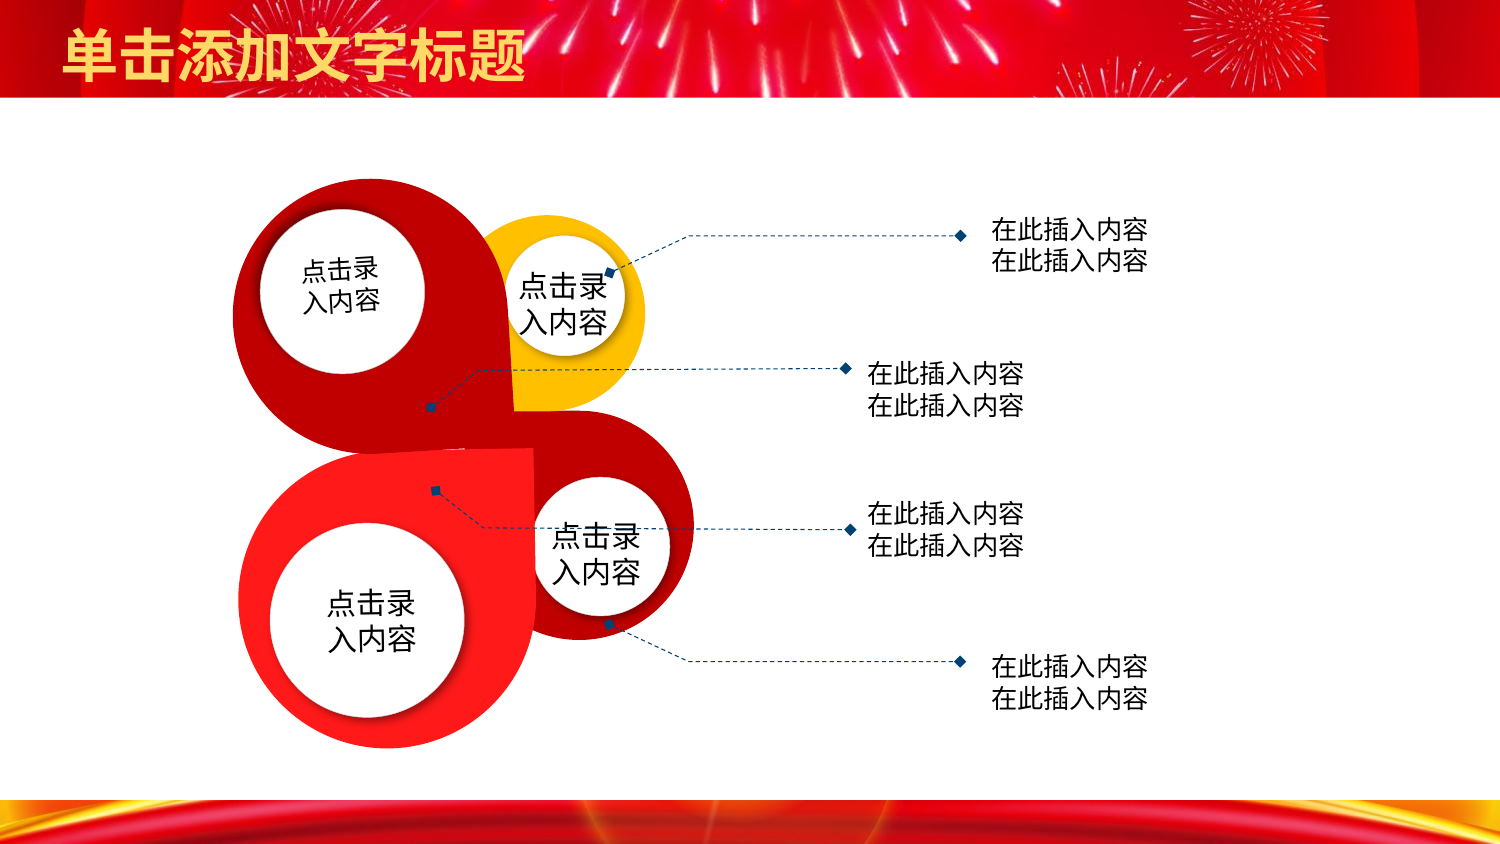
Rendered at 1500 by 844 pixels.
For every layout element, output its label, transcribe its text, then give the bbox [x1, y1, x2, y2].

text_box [508, 215, 646, 412]
text_box [641, 633, 967, 668]
text_box 在此插入内容 在此插入内容 [976, 643, 1164, 721]
picture [0, 800, 1500, 844]
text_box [238, 450, 537, 749]
text_box 在此插入内容 在此插入内容 [852, 490, 1040, 569]
text_box [694, 515, 857, 536]
text_box [646, 362, 852, 388]
text_box 在此插入内容 在此插入内容 [976, 205, 1164, 284]
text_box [508, 410, 694, 640]
text_box [646, 229, 967, 270]
picture [0, 0, 1500, 97]
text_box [232, 178, 508, 454]
text_box 在此插入内容 在此插入内容 [852, 350, 1040, 429]
